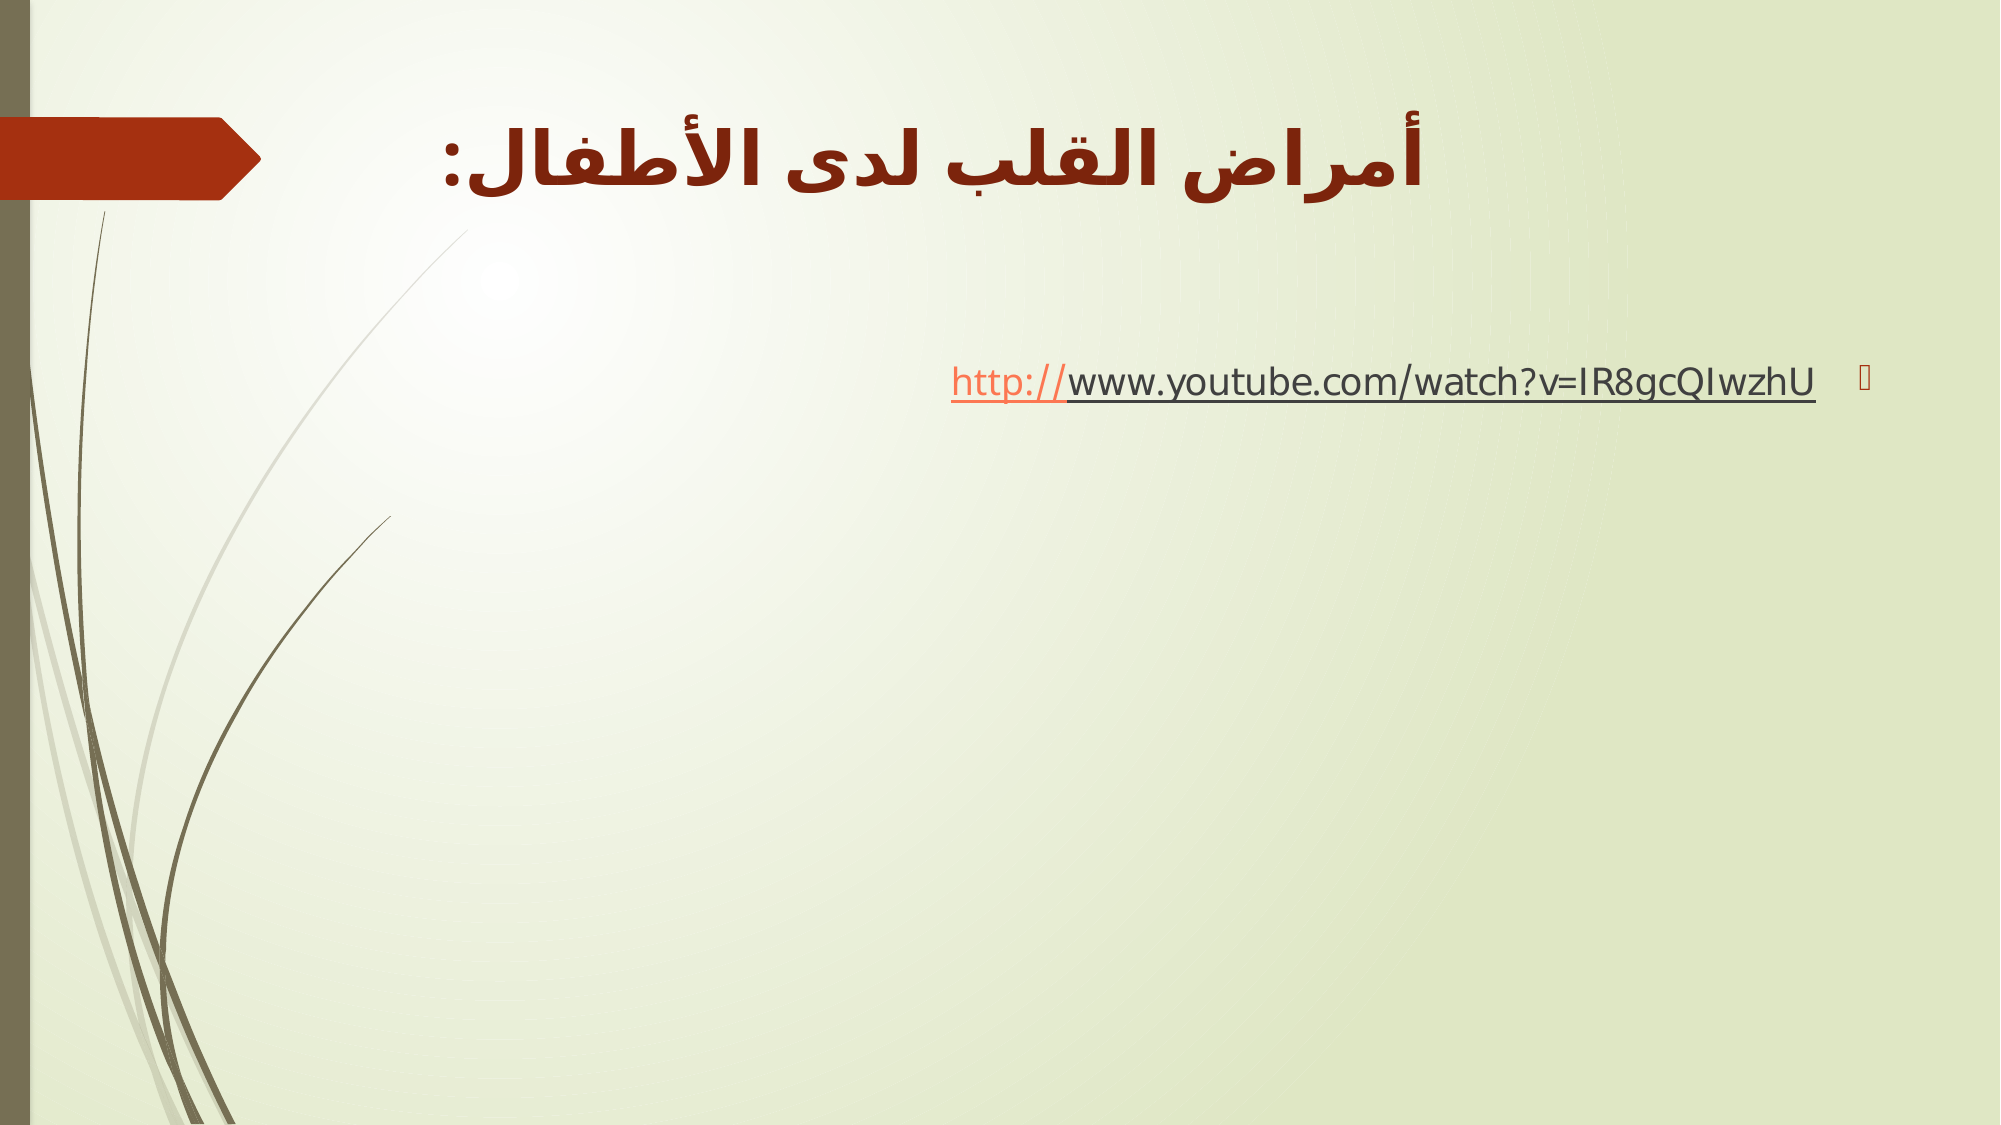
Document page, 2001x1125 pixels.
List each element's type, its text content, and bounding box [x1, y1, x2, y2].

list http://www.youtube.com/watch?v=IR8gcQIwzhU [424, 350, 1888, 970]
title أمراض القلب لدى الأطفال: [425, 102, 1888, 313]
